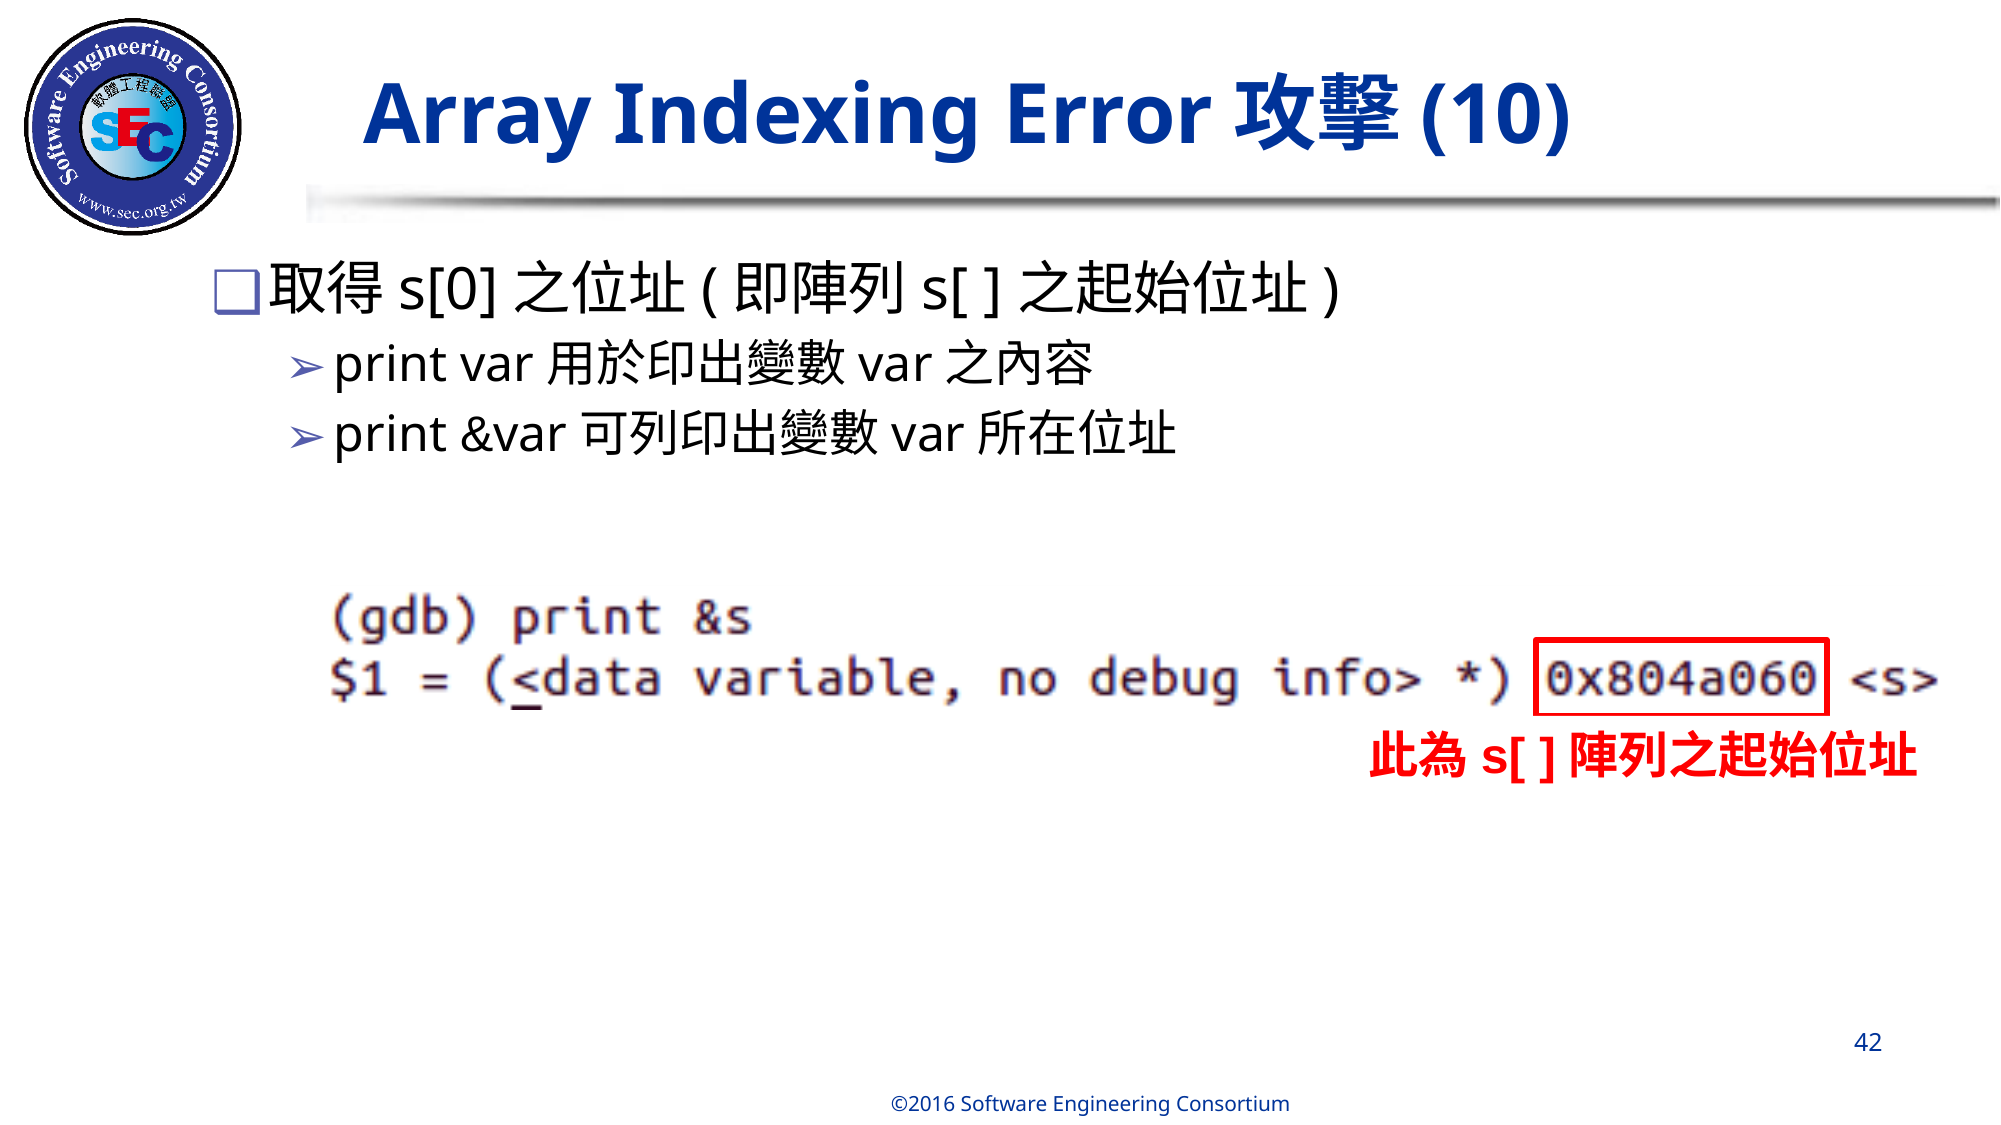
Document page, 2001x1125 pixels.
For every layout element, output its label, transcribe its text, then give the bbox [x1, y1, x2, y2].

text_box 此為s[ ]陣列之起始位址 [954, 721, 1934, 792]
picture [306, 184, 2000, 223]
list 取得s[0]之位址(即陣列s[ ]之起始位址) print var用於印出變數var之內容 print &var可列印出變數var所在位址 [196, 243, 1898, 1000]
picture [0, 0, 265, 259]
slide_number ‹#› [1481, 1019, 1898, 1094]
title Array Indexing Error攻擊(10) [348, 42, 2000, 179]
picture [330, 584, 1946, 710]
